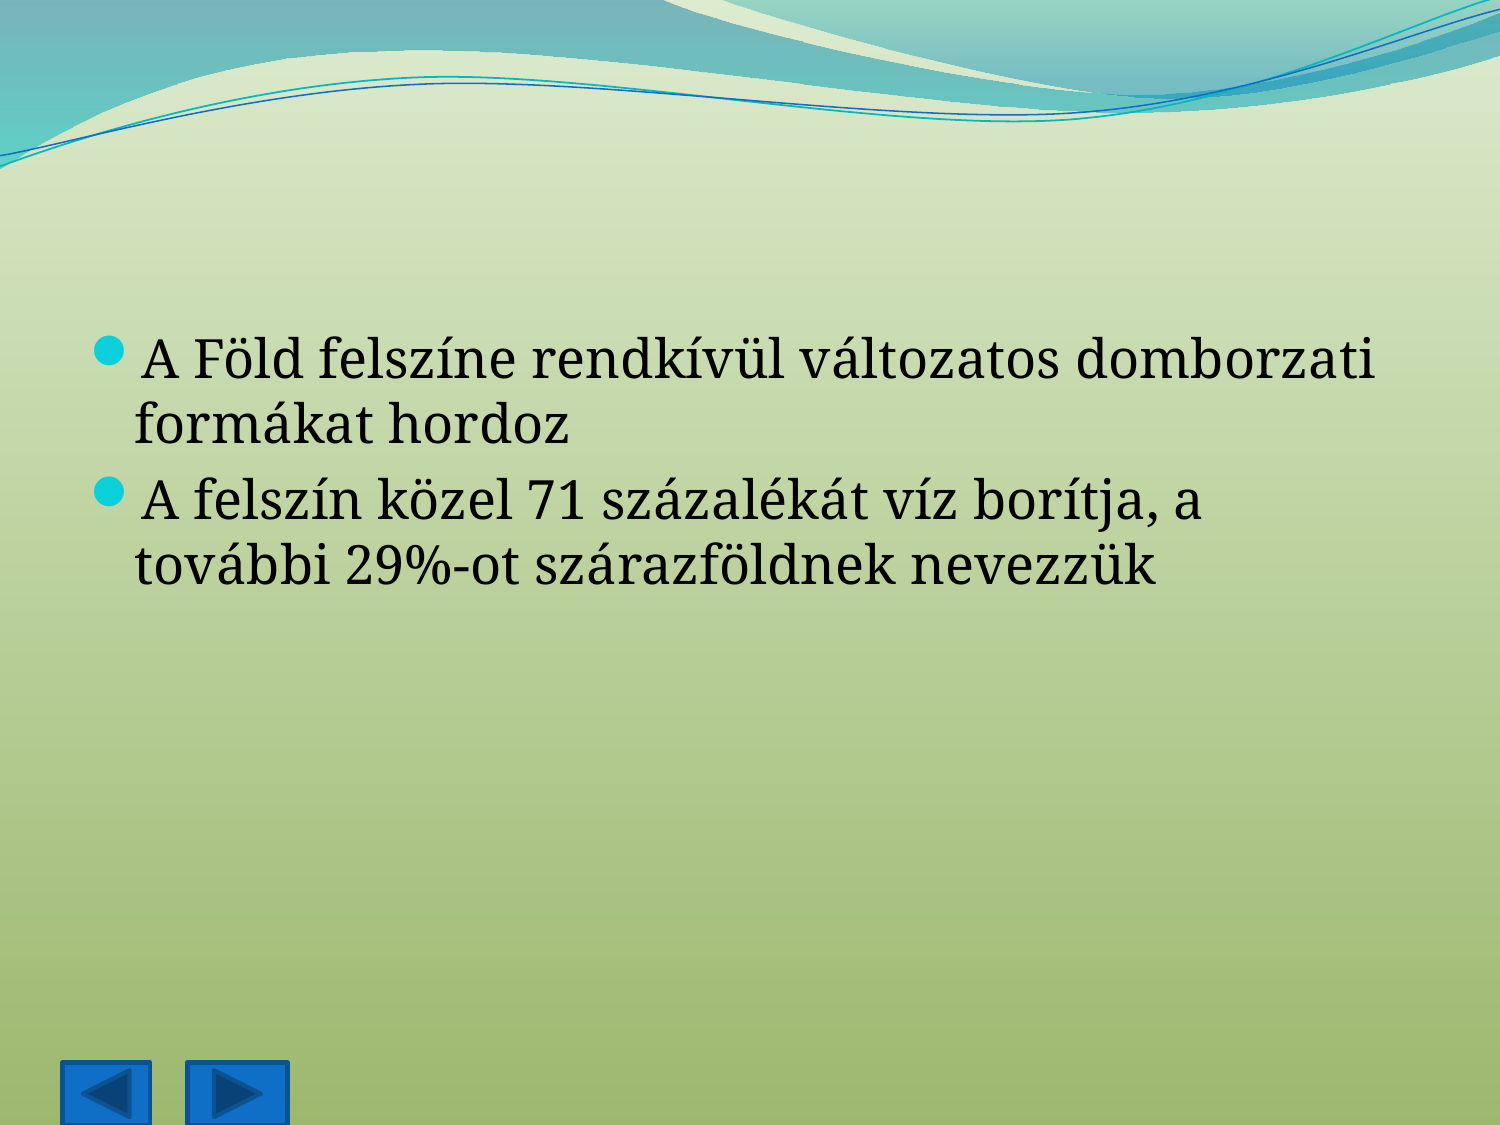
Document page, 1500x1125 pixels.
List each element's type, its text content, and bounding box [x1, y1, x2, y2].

text_box [185, 1060, 290, 1125]
list A Föld felszíne rendkívül változatos domborzati formákat hordoz A felszín közel 71 százalékát víz borítja, a további 29%-ot szárazföldnek nevezzük [75, 317, 1425, 1038]
text_box [60, 1060, 152, 1125]
